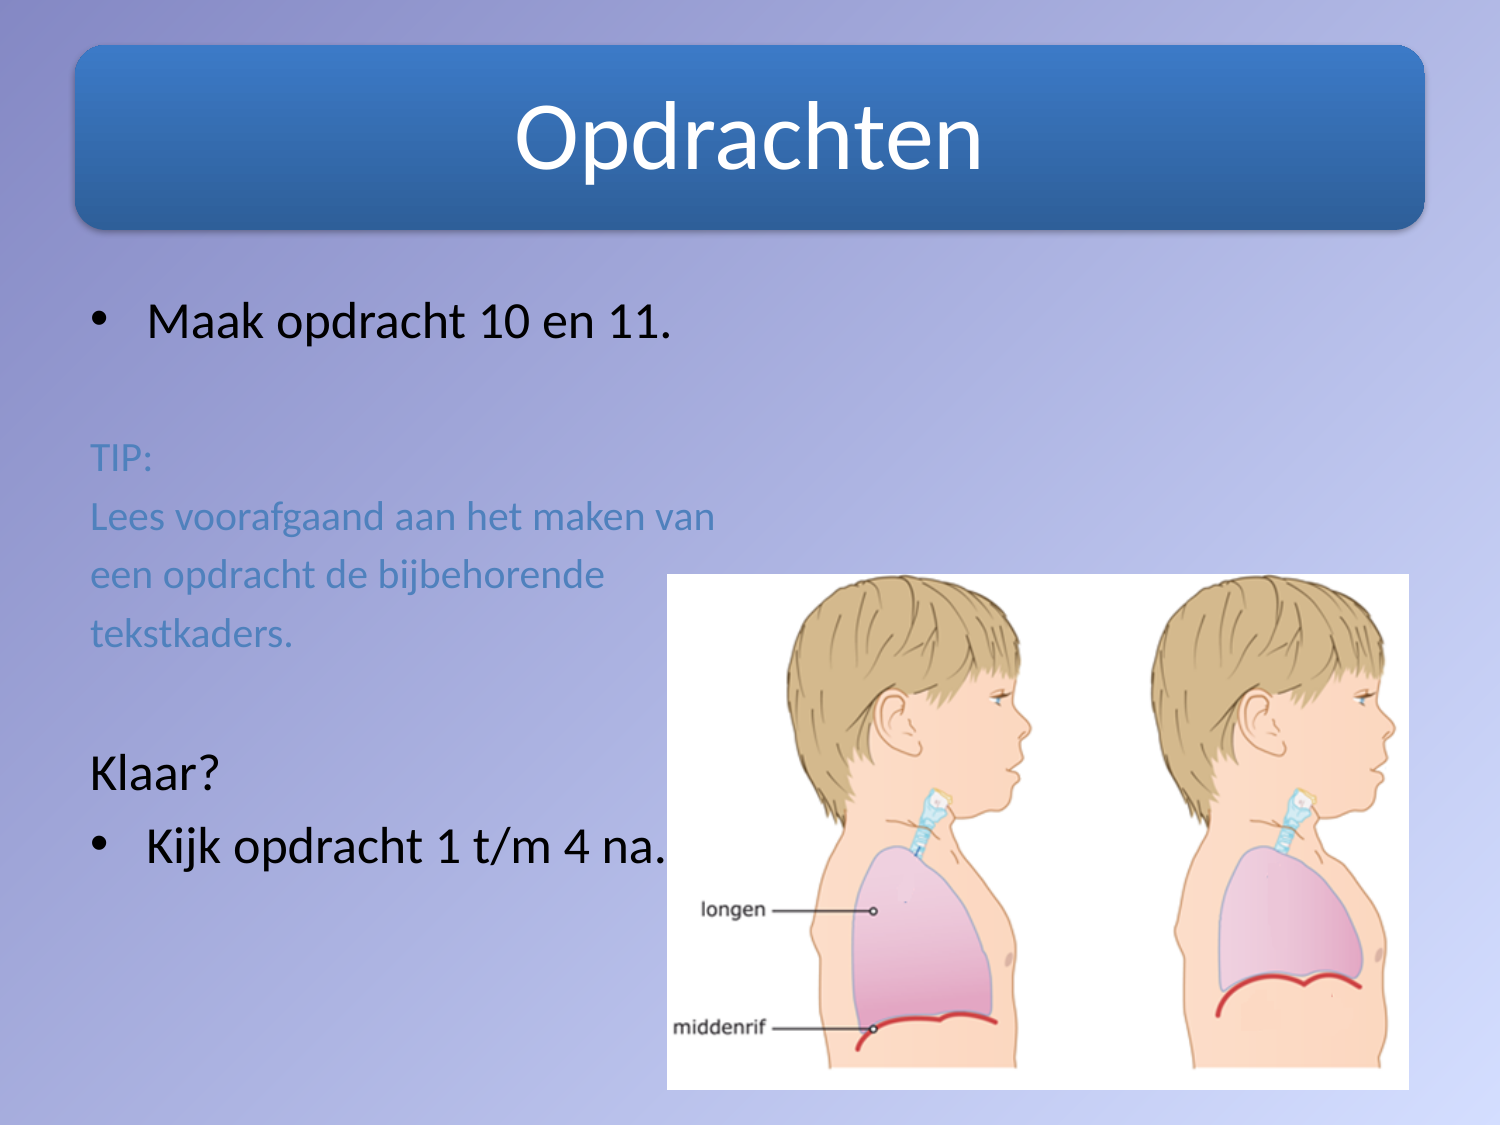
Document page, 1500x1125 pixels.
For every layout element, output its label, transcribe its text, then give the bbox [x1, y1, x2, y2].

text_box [74, 44, 1426, 233]
list Maak opdracht 10 en 11. TIP: Lees voorafgaand aan het maken van een opdracht de bijbehorende tekstkaders. Klaar? Kijk opdracht 1 t/m 4 na. [75, 278, 774, 1005]
picture [666, 574, 1410, 1091]
